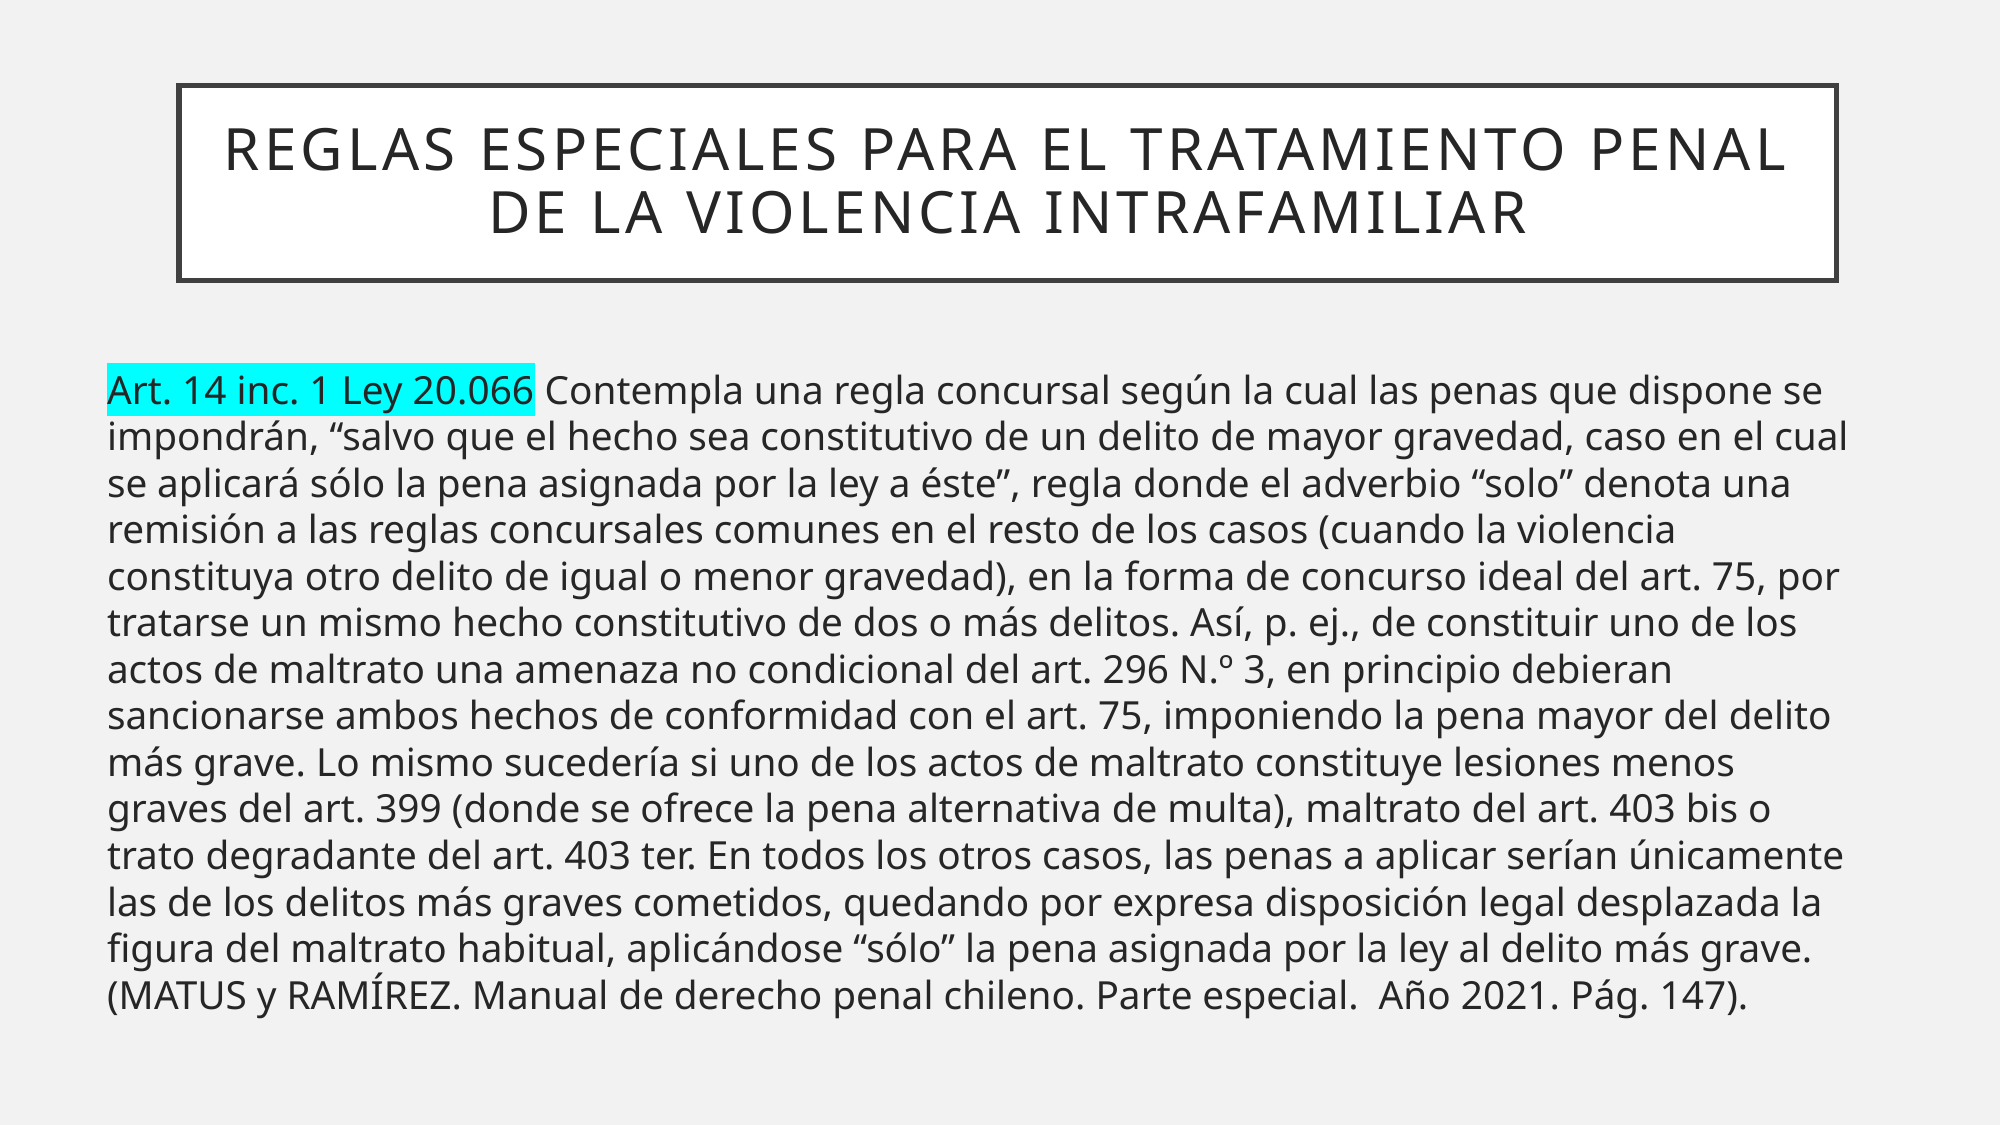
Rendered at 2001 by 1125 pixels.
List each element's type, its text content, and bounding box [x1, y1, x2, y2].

title Reglas especiales para el tratamiento penal de la violencia intrafamiliar [176, 83, 1839, 283]
list Art. 14 inc. 1 Ley 20.066 Contempla una regla concursal según la cual las penas que dispone se impondrán, “salvo que el hecho sea constitutivo de un delito de mayor gravedad, caso en el cual se aplicará sólo la pena asignada por la ley a éste”, regla donde el adverbio “solo” denota una remisión a las reglas concursales comunes en el resto de los casos (cuando la violencia constituya otro delito de igual o menor gravedad), en la forma de concurso ideal del art. 75, por tratarse un mismo hecho constitutivo de dos o más delitos. Así, p. ej., de constituir uno de los actos de maltrato una amenaza no condicional del art. 296 N.º 3, en principio debieran sancionarse ambos hechos de conformidad con el art. 75, imponiendo la pena mayor del delito más grave. Lo mismo sucedería si uno de los actos de maltrato constituye lesiones menos graves del art. 399 (donde se ofrece la pena alternativa de multa), maltrato del art. 403 bis o trato degradante del art. 403 ter. En todos los otros casos, las penas a aplicar serían únicamente las de los delitos más graves cometidos, quedando por expresa disposición legal desplazada la figura del maltrato habitual, aplicándose “sólo” la pena asignada por la ley al delito más grave. (MATUS y RAMÍREZ. Manual de derecho penal chileno. Parte especial. Año 2021. Pág. 147). [92, 357, 1874, 1040]
